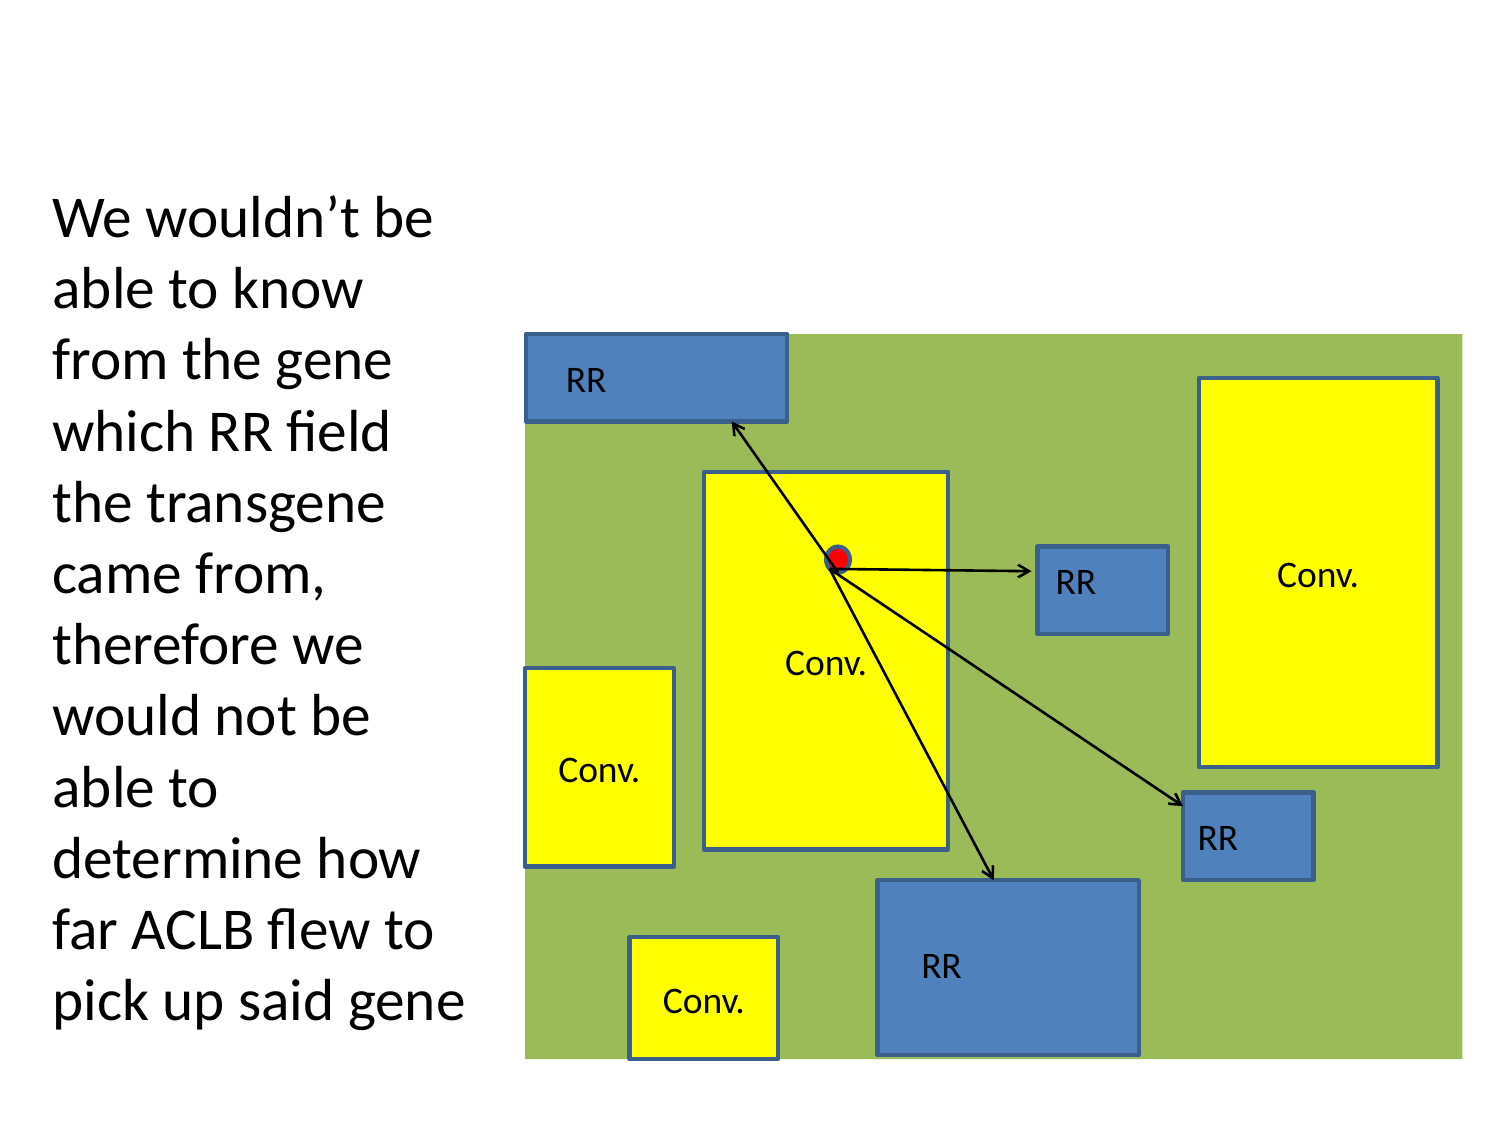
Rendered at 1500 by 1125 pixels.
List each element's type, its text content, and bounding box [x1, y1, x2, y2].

text_box Conv. [1197, 376, 1440, 769]
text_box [994, 568, 1184, 807]
text_box Conv. [844, 470, 950, 566]
list We wouldn’t be able to know from the gene which RR field the transgene came from, therefore we would not be able to determine how far ACLB flew to pick up said gene [37, 170, 488, 1051]
text_box [523, 332, 1465, 1061]
text_box Conv. [702, 470, 824, 852]
text_box [524, 332, 789, 424]
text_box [829, 568, 994, 881]
text_box RR [551, 347, 732, 408]
text_box RR [1040, 549, 1197, 610]
text_box Conv. [523, 666, 676, 869]
text_box [875, 878, 1141, 1057]
text_box [844, 546, 853, 566]
text_box Conv. [627, 935, 780, 1061]
text_box RR [1182, 805, 1364, 866]
text_box [1187, 790, 1316, 805]
text_box [1181, 814, 1316, 882]
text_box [731, 421, 839, 573]
text_box RR [906, 933, 1139, 994]
text_box [1035, 544, 1170, 567]
